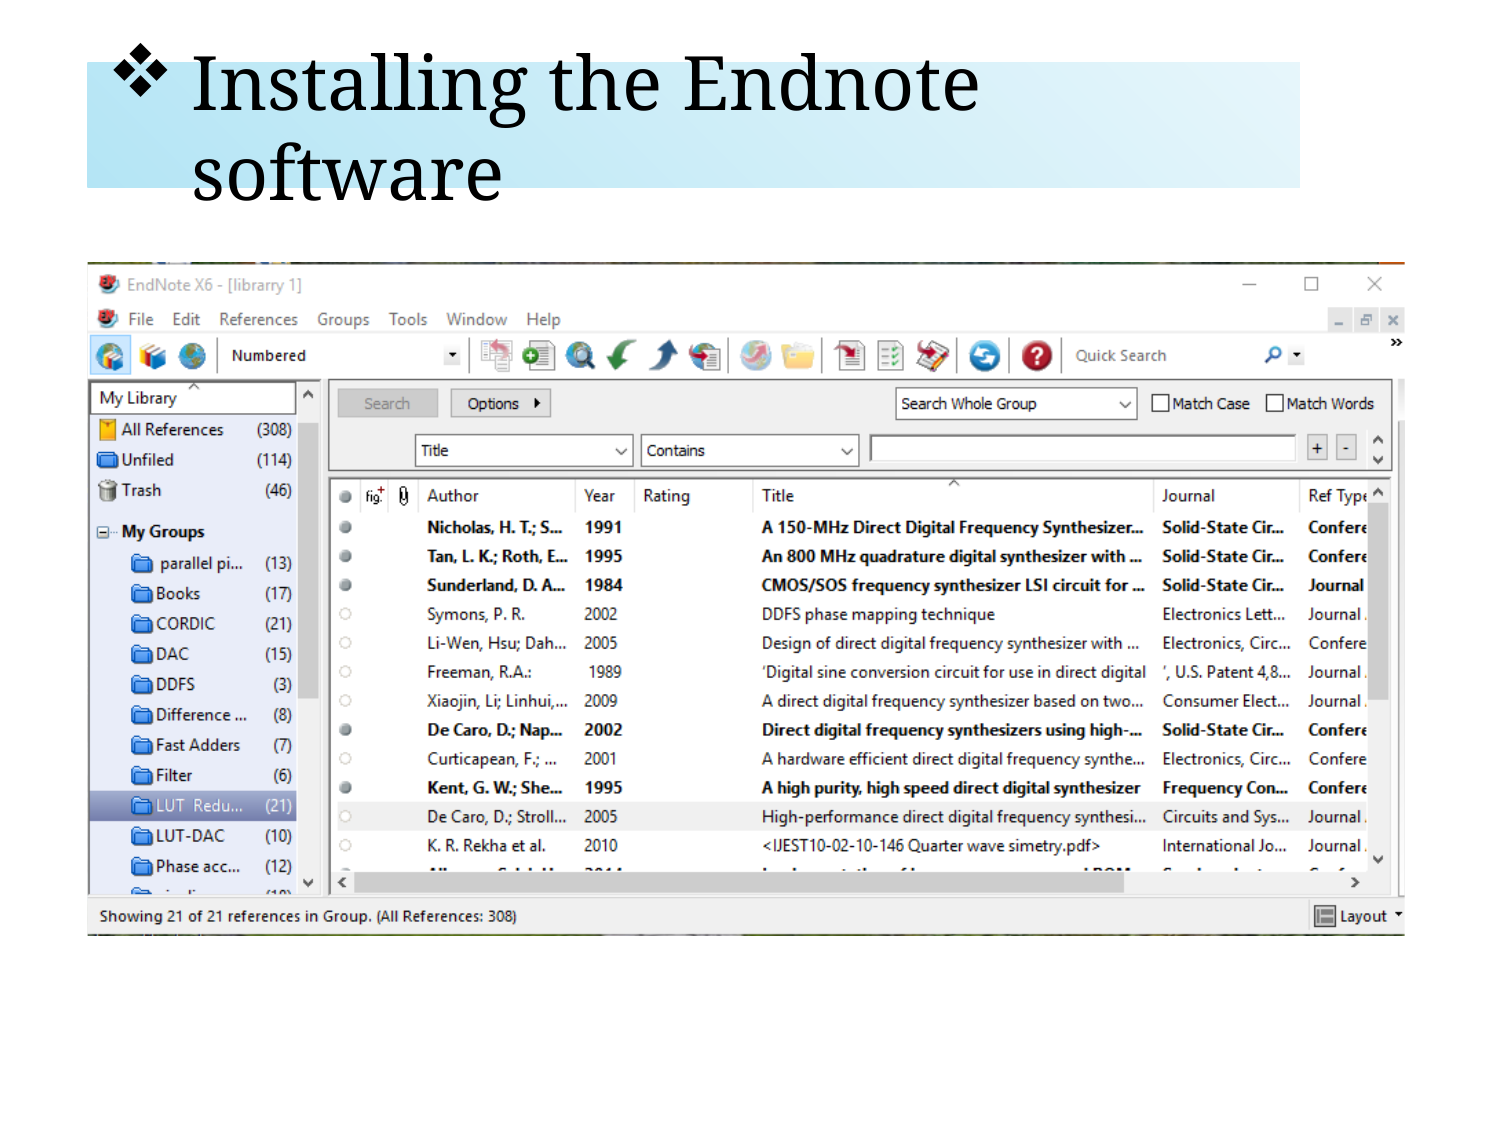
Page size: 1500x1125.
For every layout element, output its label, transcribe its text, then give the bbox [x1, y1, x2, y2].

picture [87, 262, 1405, 936]
text_box Installing the Endnote software [87, 62, 1300, 188]
